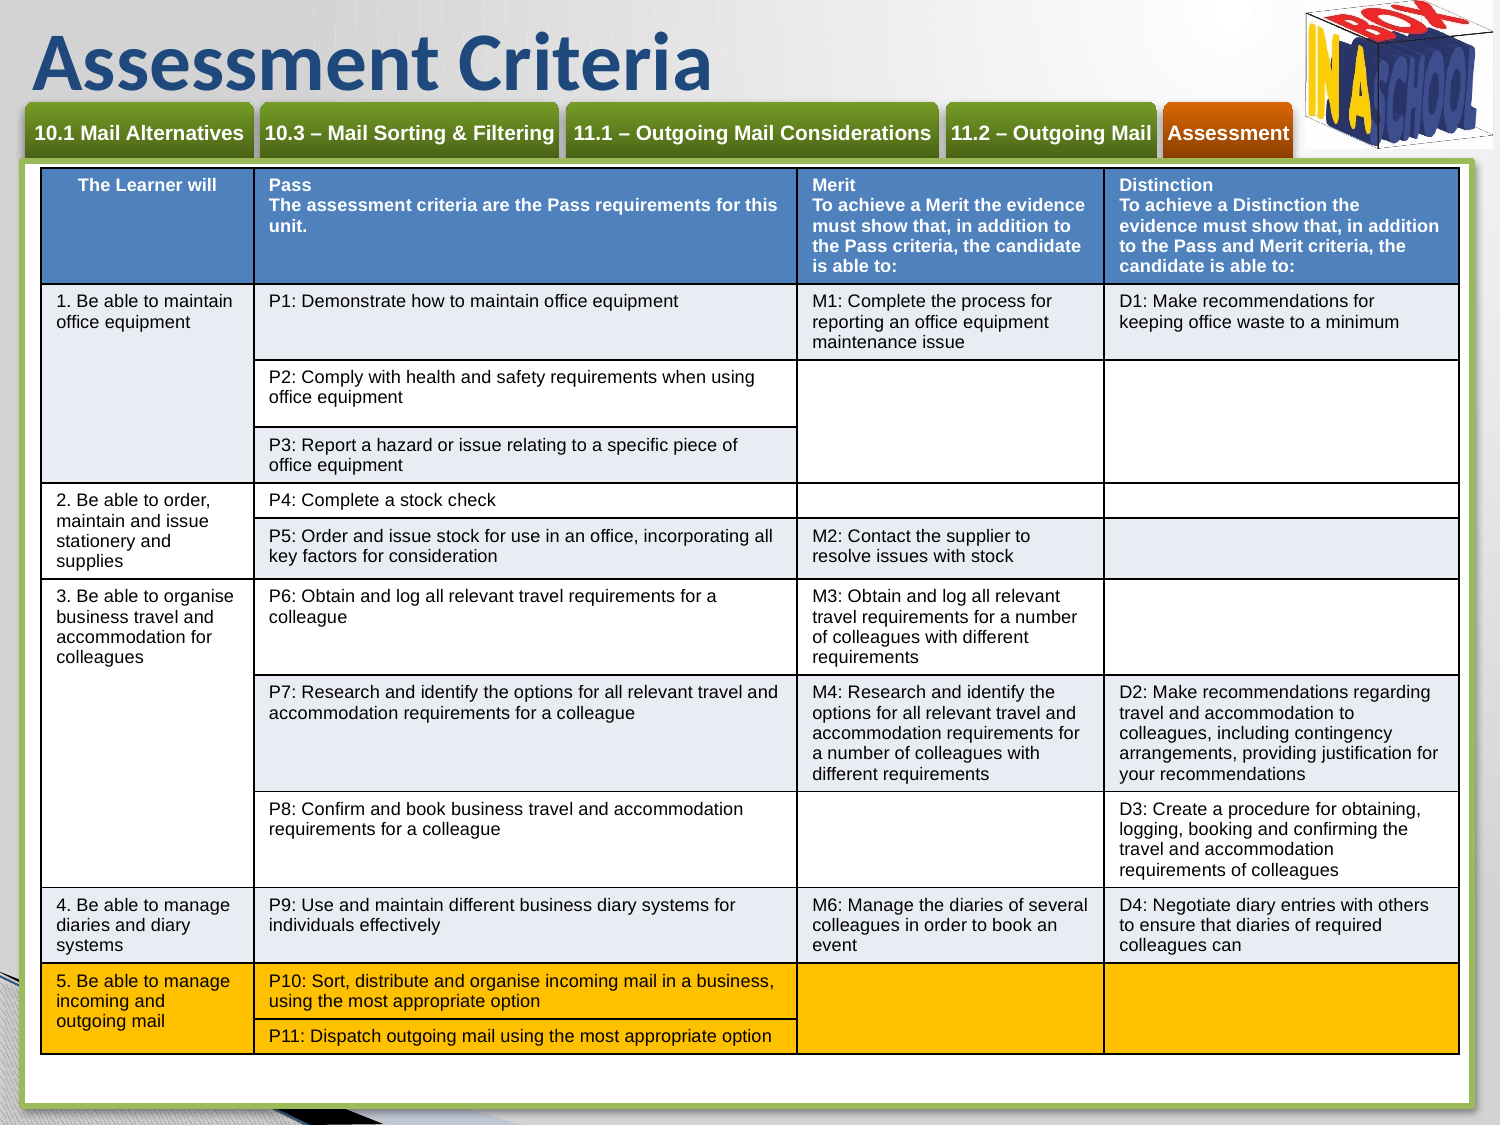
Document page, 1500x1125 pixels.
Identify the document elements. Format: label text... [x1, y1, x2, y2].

picture [281, 1114, 303, 1125]
table_cell P7: Research and identify the options for all relevant travel and accommodation requirements for a colleague [255, 676, 796, 791]
table_header The Learner will [42, 169, 253, 283]
table_cell [1105, 580, 1458, 674]
table_cell [798, 792, 1103, 887]
table_cell P8: Confirm and book business travel and accommodation requirements for a colleague [255, 792, 796, 887]
table_cell D3: Create a procedure for obtaining, logging, booking and confirming the travel and accommodation requirements of colleagues [1105, 792, 1458, 887]
table_cell P11: Dispatch outgoing mail using the most appropriate option [255, 1020, 796, 1053]
table_cell M3: Obtain and log all relevant travel requirements for a number of colleagues with different requirements [798, 580, 1103, 674]
table_cell P3: Report a hazard or issue relating to a specific piece of office equipment [255, 428, 796, 482]
table_cell 2. Be able to order, maintain and issue stationery and supplies [42, 484, 253, 578]
picture [1305, 0, 1494, 149]
table_cell 1. Be able to maintain office equipment [42, 285, 253, 482]
table_cell [1105, 361, 1458, 482]
table_cell 4. Be able to manage diaries and diary systems [42, 888, 253, 962]
table_cell [1105, 519, 1458, 578]
table_cell M4: Research and identify the options for all relevant travel and accommodation requirements for a number of colleagues with different requirements [798, 676, 1103, 791]
table_header Distinction To achieve a Distinction the evidence must show that, in addition to the Pass and Merit criteria, the candidate is able to: [1105, 169, 1458, 283]
table_cell M1: Complete the process for reporting an office equipment maintenance issue [798, 285, 1103, 359]
table_cell 5. Be able to manage incoming and outgoing mail [42, 964, 253, 1053]
table_cell [1105, 484, 1458, 517]
title Assessment Criteria [17, 0, 1282, 114]
table_header Pass The assessment criteria are the Pass requirements for this unit. [255, 169, 796, 283]
table_cell P5: Order and issue stock for use in an office, incorporating all key factors for consideration [255, 519, 796, 578]
table_cell P4: Complete a stock check [255, 484, 796, 517]
table_cell [1105, 964, 1458, 1053]
table_cell M6: Manage the diaries of several colleagues in order to book an event [798, 888, 1103, 962]
table_cell [798, 484, 1103, 517]
table_cell P2: Comply with health and safety requirements when using office equipment [255, 361, 796, 426]
table_header Merit To achieve a Merit the evidence must show that, in addition to the Pass criteria, the candidate is able to: [798, 169, 1103, 283]
table_cell [798, 964, 1103, 1053]
table_cell P10: Sort, distribute and organise incoming mail in a business, using the most appropriate option [255, 964, 796, 1018]
table_cell P6: Obtain and log all relevant travel requirements for a colleague [255, 580, 796, 674]
table_cell D1: Make recommendations for keeping office waste to a minimum [1105, 285, 1458, 359]
table_cell M2: Contact the supplier to resolve issues with stock [798, 519, 1103, 578]
table_cell D4: Negotiate diary entries with others to ensure that diaries of required colleagues can [1105, 888, 1458, 962]
table_cell P1: Demonstrate how to maintain office equipment [255, 285, 796, 359]
table_cell [798, 361, 1103, 482]
table_cell 3. Be able to organise business travel and accommodation for colleagues [42, 580, 253, 887]
table_cell D2: Make recommendations regarding travel and accommodation to colleagues, including contingency arrangements, providing justification for your recommendations [1105, 676, 1458, 791]
table_cell P9: Use and maintain different business diary systems for individuals effectively [255, 888, 796, 962]
